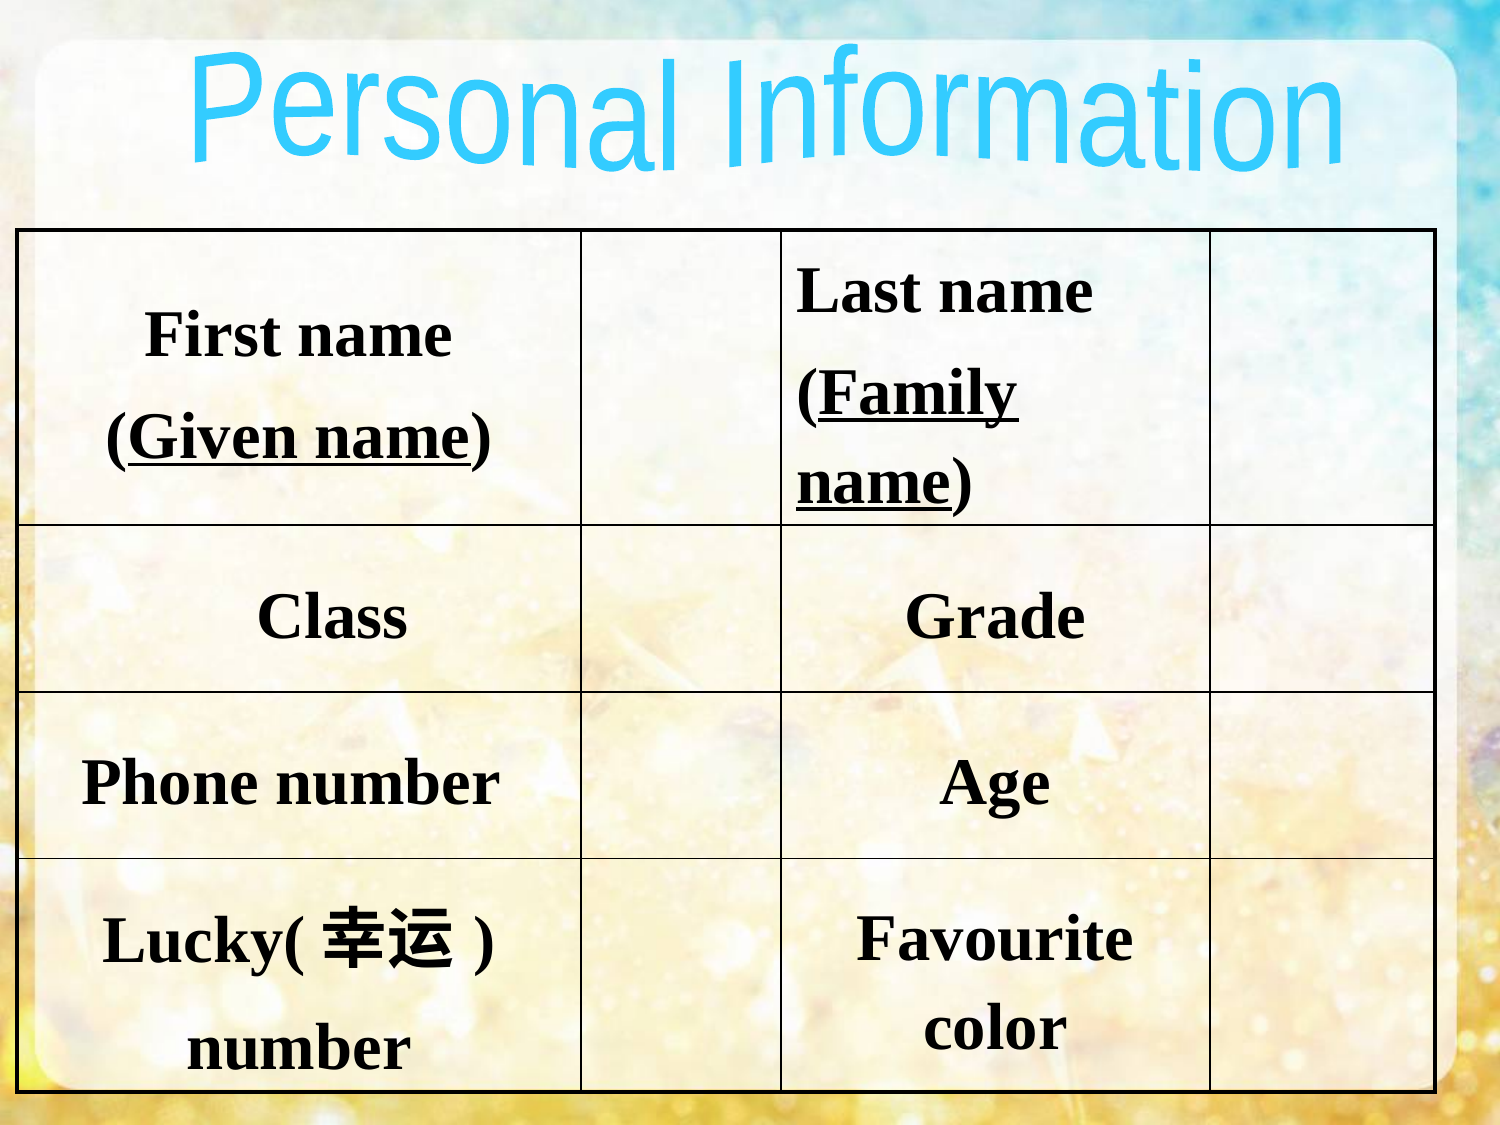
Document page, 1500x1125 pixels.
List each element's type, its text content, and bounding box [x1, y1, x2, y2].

table_header [1211, 232, 1433, 524]
table_cell [1211, 859, 1433, 1090]
table_cell Age [782, 693, 1209, 858]
table_cell Lucky(幸运) number [19, 859, 580, 1090]
table_cell [582, 526, 780, 691]
table_header [582, 232, 780, 524]
table_cell [1211, 693, 1433, 858]
table_cell Phone number [19, 693, 580, 858]
table_header Last name (Family name) [782, 232, 1209, 524]
table_cell Class [19, 526, 580, 691]
table_header First name (Given name) [19, 232, 580, 524]
picture [0, 0, 1500, 1125]
table_cell Favourite color [782, 859, 1209, 1090]
table_cell [582, 693, 780, 858]
table_cell [582, 859, 780, 1090]
table_cell Grade [782, 526, 1209, 691]
table_cell [1211, 526, 1433, 691]
